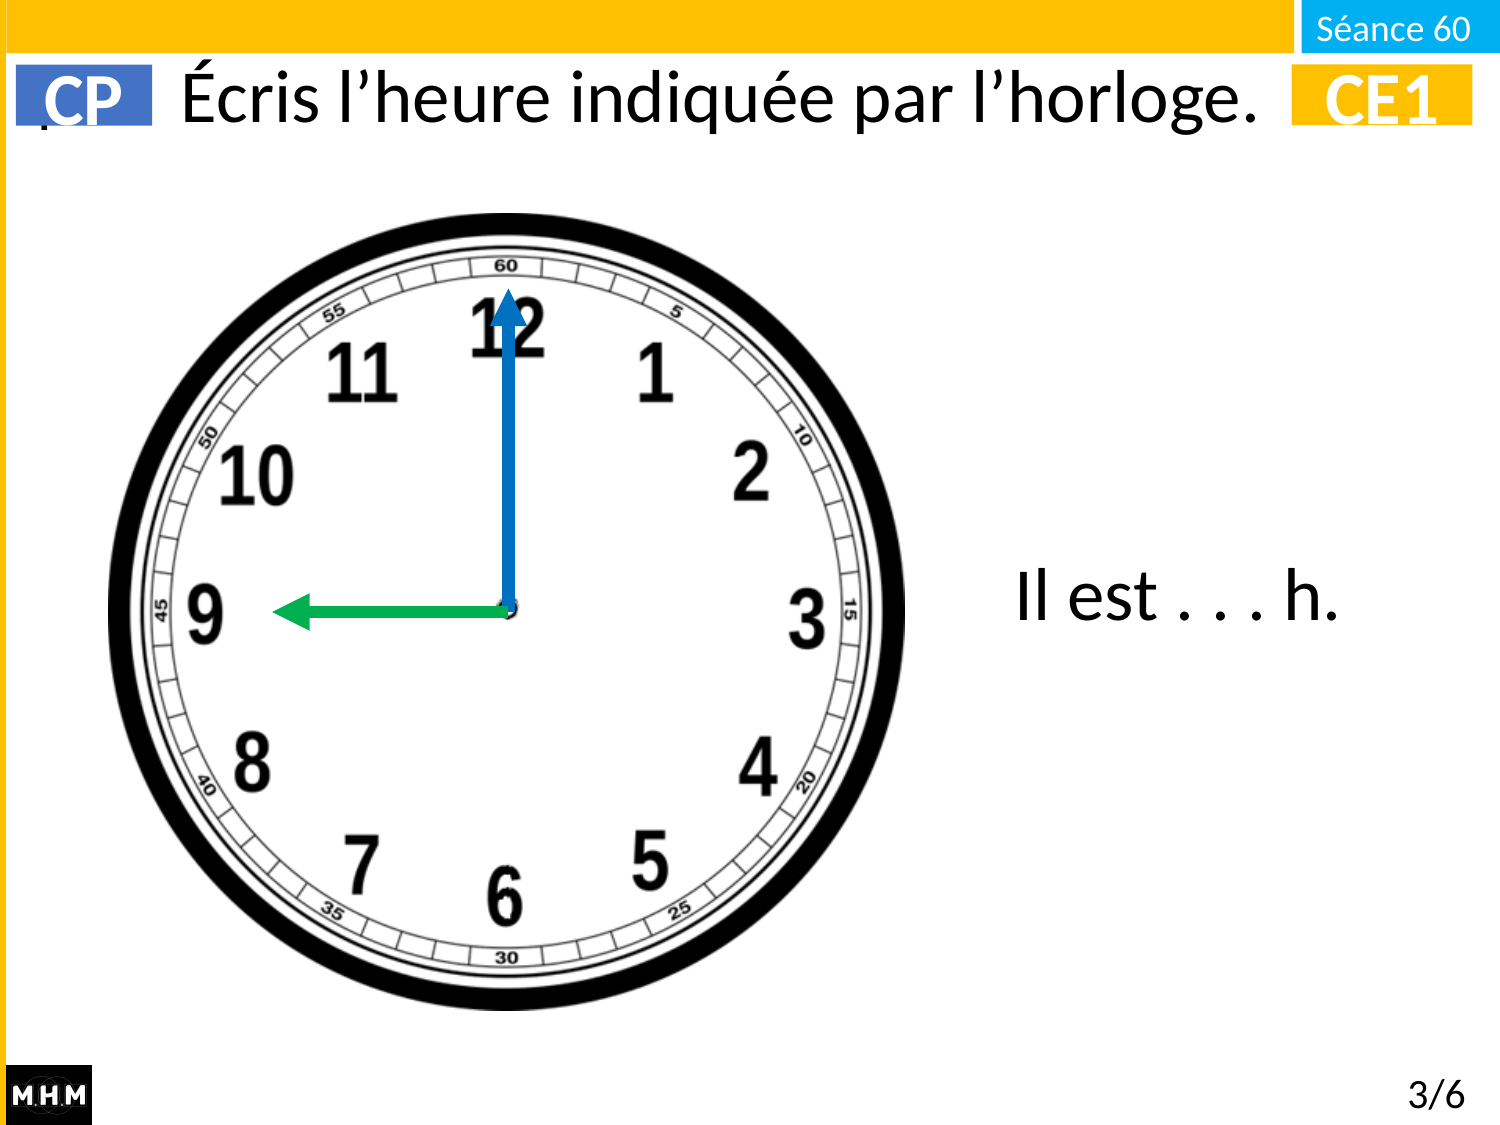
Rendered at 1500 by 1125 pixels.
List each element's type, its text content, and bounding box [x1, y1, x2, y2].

title Écris l’heure indiquée par l’horloge. [165, 48, 1460, 148]
text_box CP [15, 64, 153, 127]
list 3/6 [1373, 1064, 1500, 1125]
picture [6, 1065, 92, 1125]
text_box Il est . . . h. [999, 546, 1391, 646]
text_box CE1 [1291, 63, 1474, 126]
picture [108, 213, 905, 1011]
